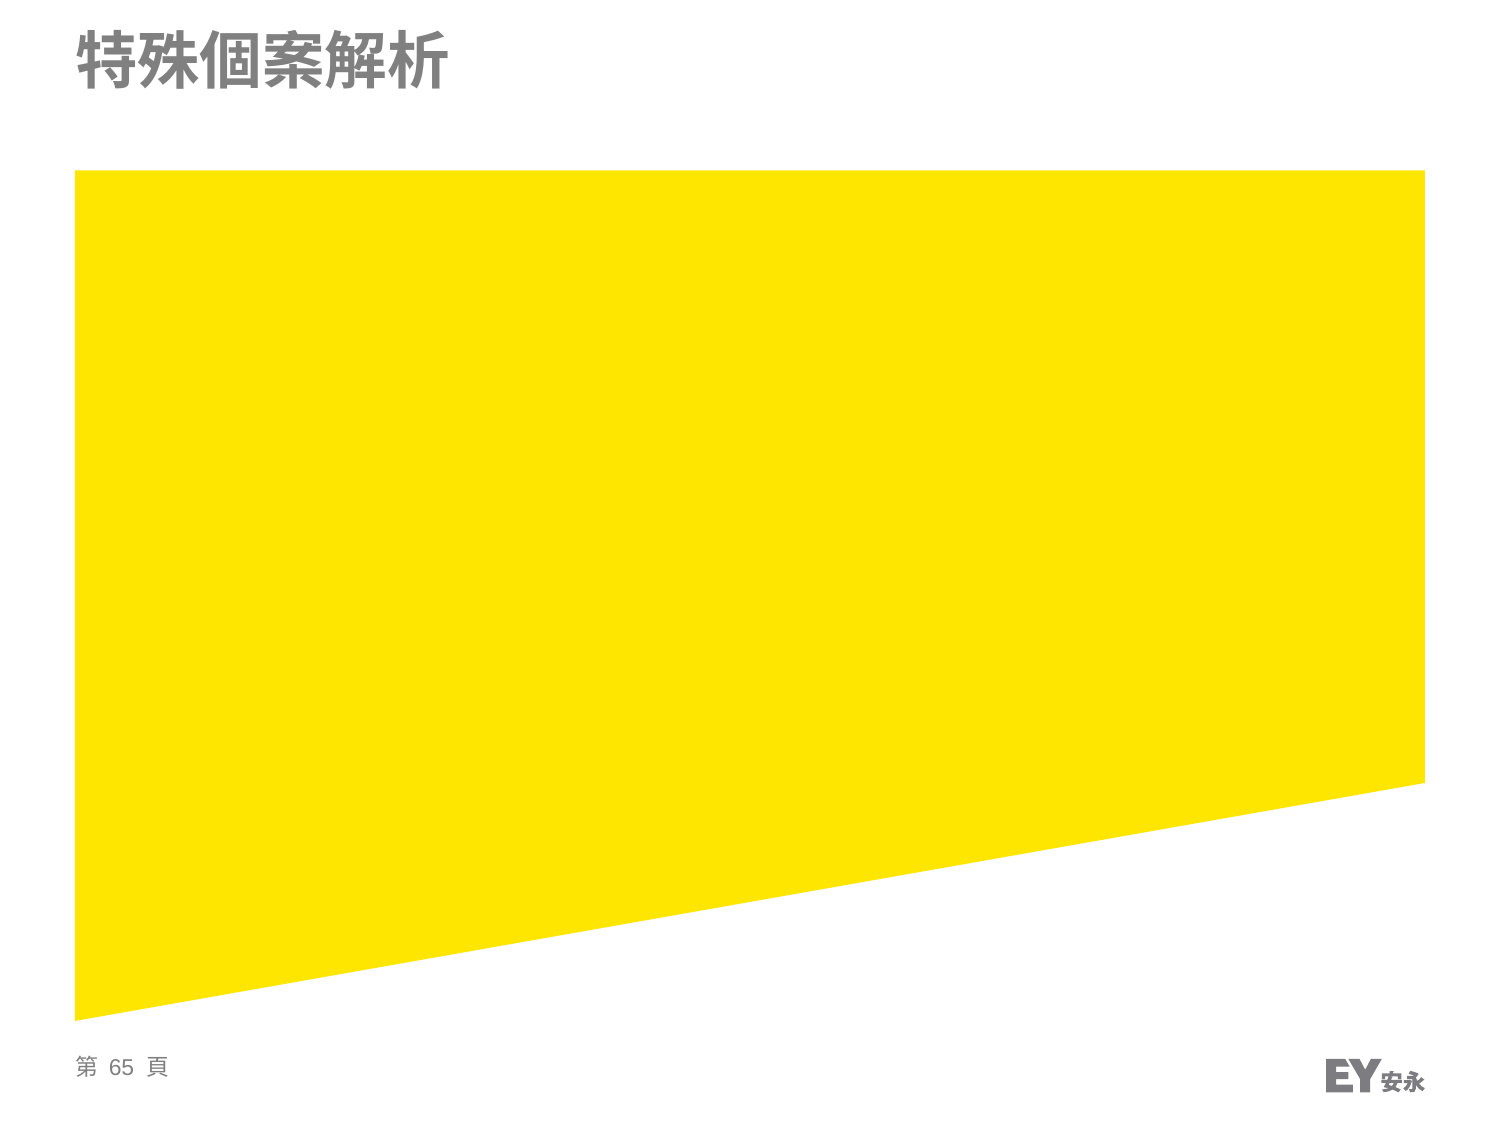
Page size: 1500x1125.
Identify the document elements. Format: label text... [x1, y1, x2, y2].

title 特殊個案解析 [74, 32, 1426, 166]
